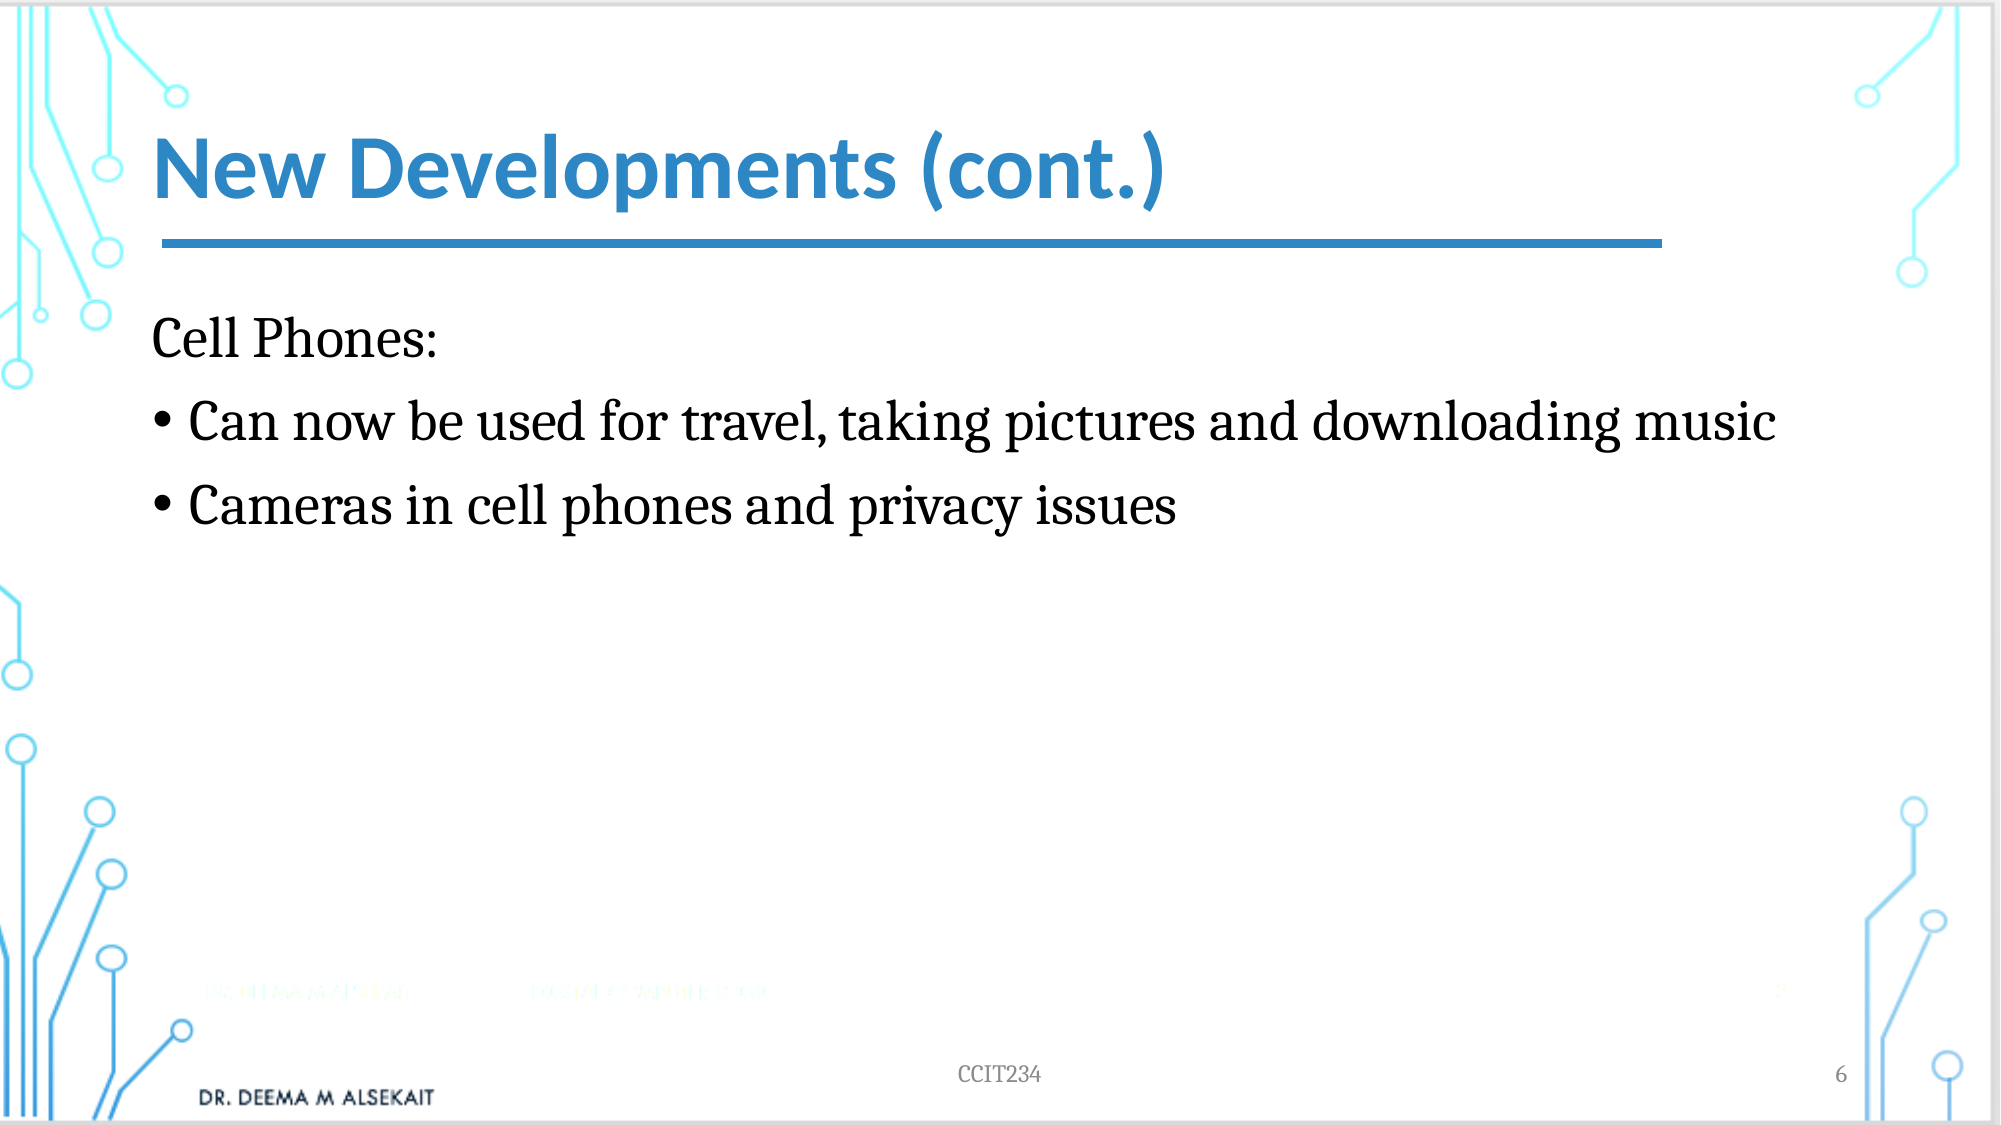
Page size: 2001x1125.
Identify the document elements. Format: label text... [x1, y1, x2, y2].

title New Developments (cont.) [137, 59, 1863, 278]
picture [0, 0, 2001, 1125]
slide_number 6 [1412, 1042, 1863, 1103]
footer CCIT234 [662, 1042, 1338, 1103]
list Cell Phones: Can now be used for travel, taking pictures and downloading music Cameras in cell phones and privacy issues [137, 299, 1863, 1014]
